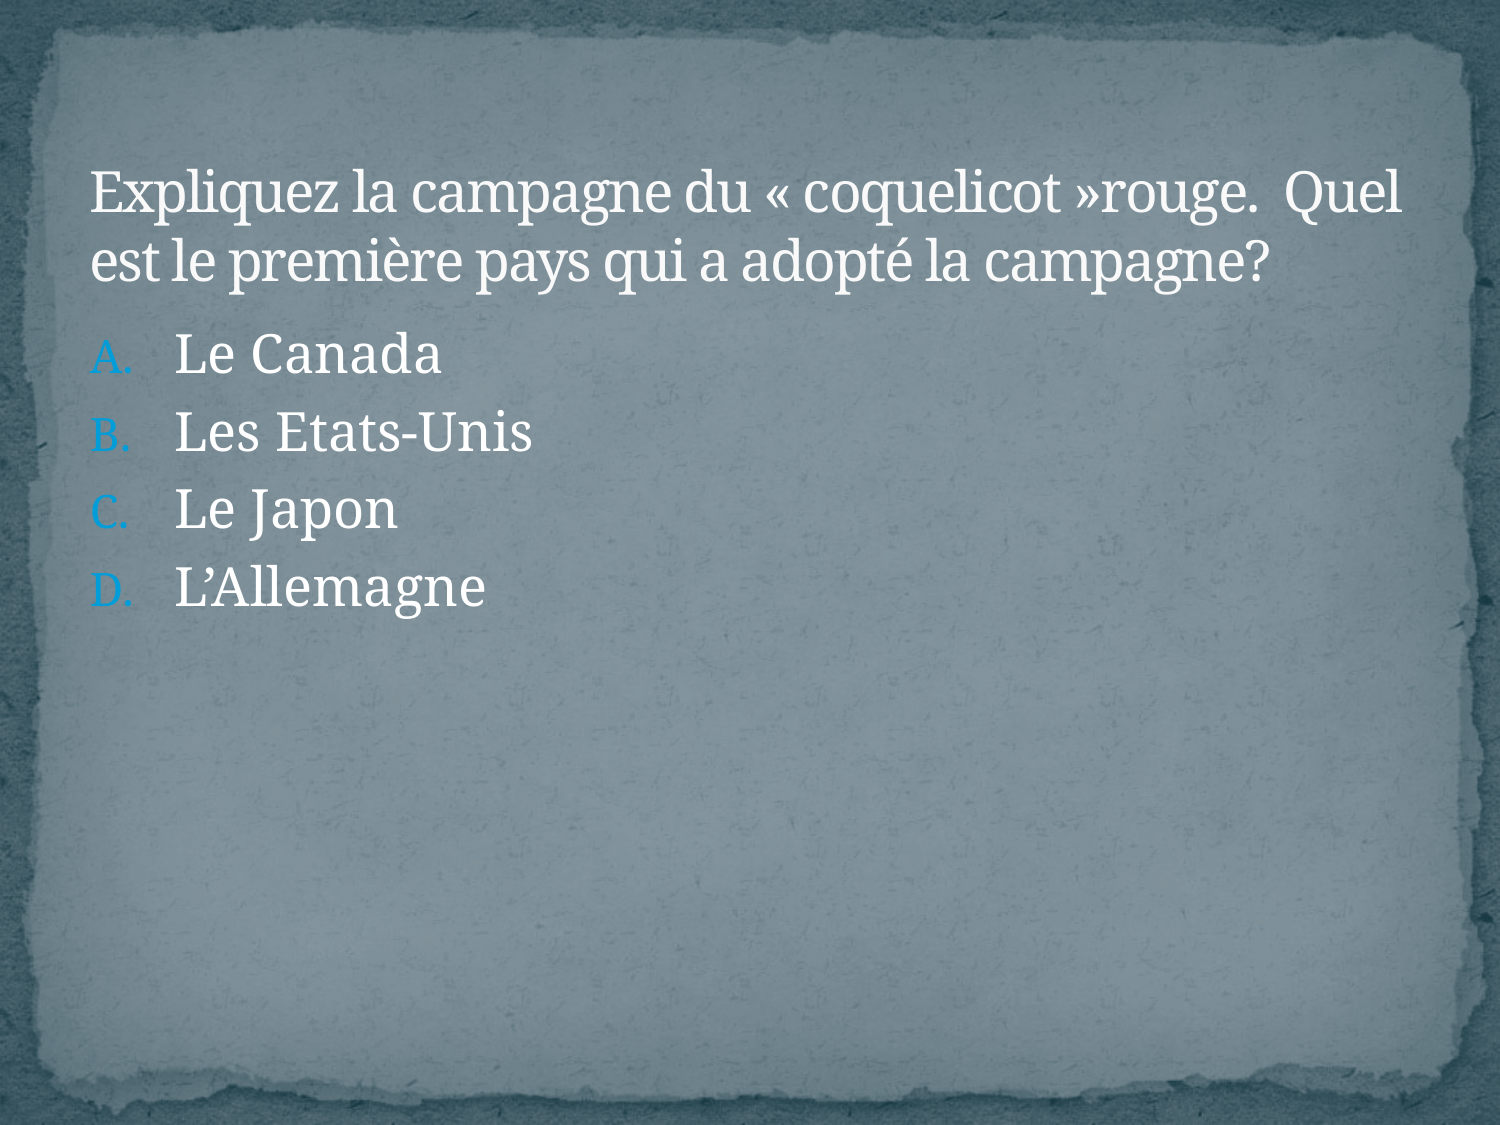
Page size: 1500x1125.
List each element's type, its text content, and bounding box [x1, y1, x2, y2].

list Le Canada Les Etats-Unis Le Japon L’Allemagne [75, 312, 1425, 1063]
title Expliquez la campagne du « coquelicot »rouge. Quel est le première pays qui a adopté la campagne? [74, 99, 1425, 300]
